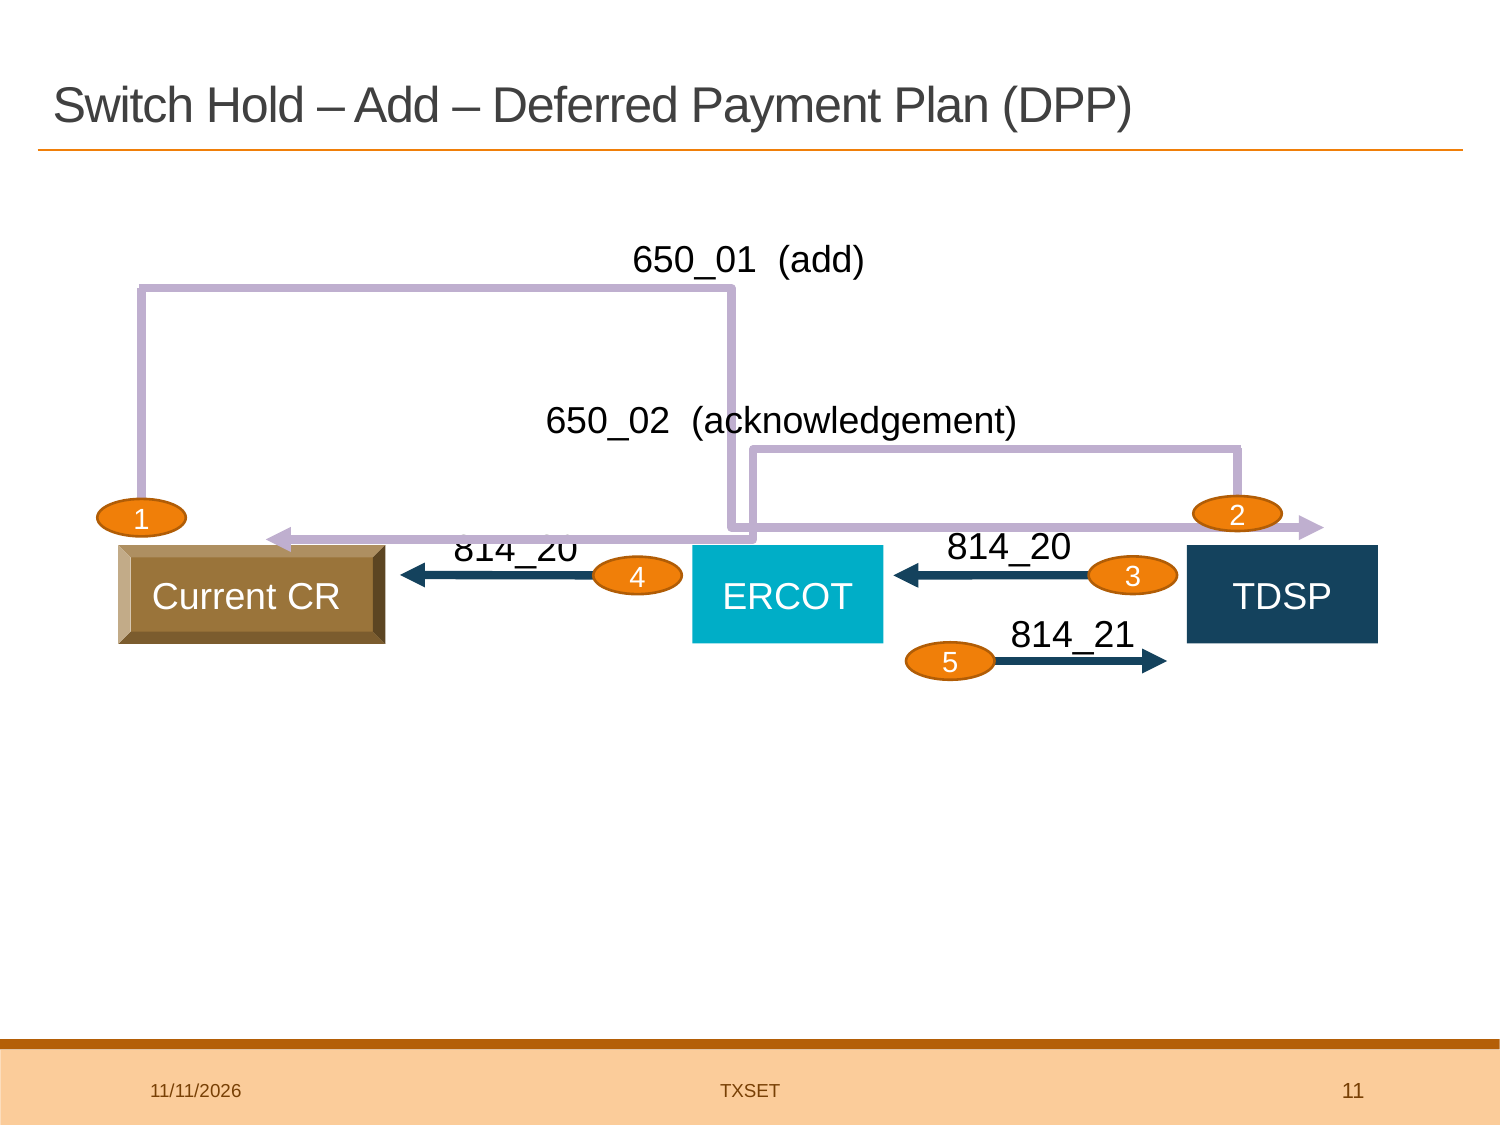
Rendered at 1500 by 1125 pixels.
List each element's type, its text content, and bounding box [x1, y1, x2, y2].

footer TxSET [121, 546, 381, 557]
text_box ERCOT [691, 548, 885, 645]
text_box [892, 548, 1178, 595]
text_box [265, 388, 1283, 540]
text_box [399, 548, 683, 595]
text_box TDSP [1186, 544, 1379, 645]
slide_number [135, 1059, 440, 1120]
footer TxSET [453, 1059, 1047, 1120]
slide_number 11 [1218, 1059, 1380, 1120]
text_box 2 [119, 546, 131, 643]
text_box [96, 227, 1325, 537]
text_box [905, 603, 1168, 681]
text_box Current CR [118, 545, 386, 644]
title Switch Hold – Add – Deferred Payment Plan (DPP) [37, 37, 1275, 141]
